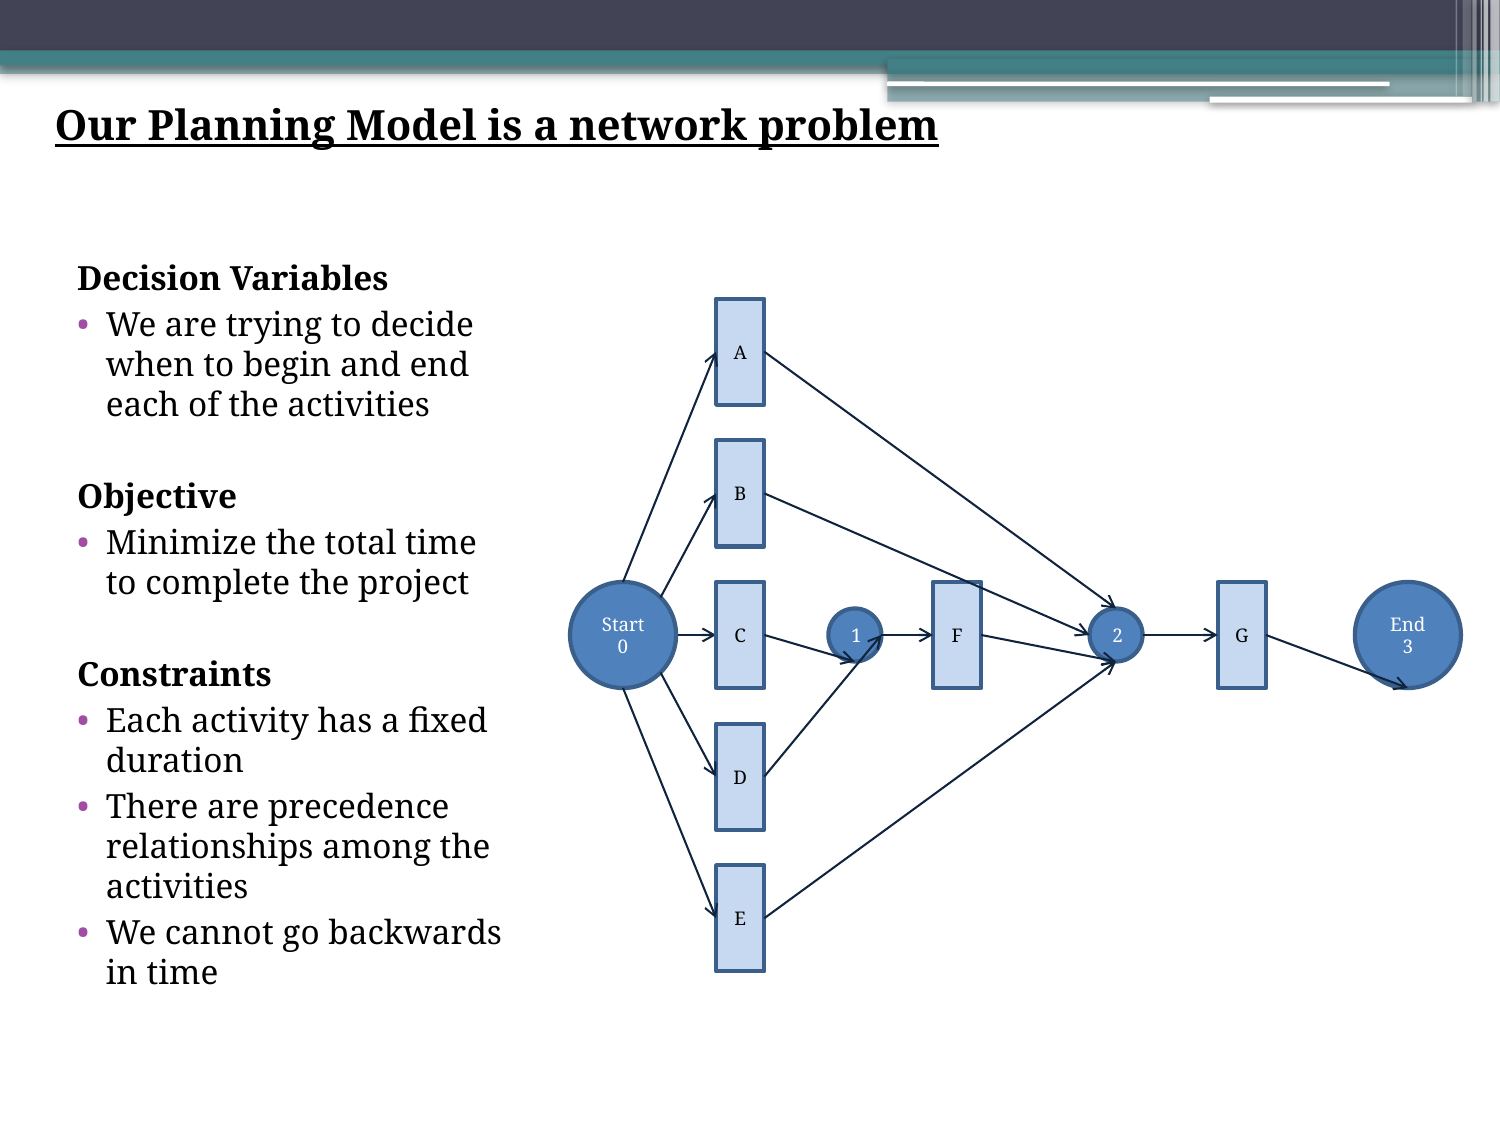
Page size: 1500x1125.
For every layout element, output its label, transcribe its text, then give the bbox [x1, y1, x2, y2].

text_box Our Planning Model is a network problem [39, 91, 955, 157]
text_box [569, 298, 1462, 972]
text_box Decision Variables We are trying to decide when to begin and end each of the activities Objective Minimize the total time to complete the project Constraints Each activity has a fixed duration There are precedence relationships among the activities We cannot go backwards in time [62, 249, 527, 1013]
